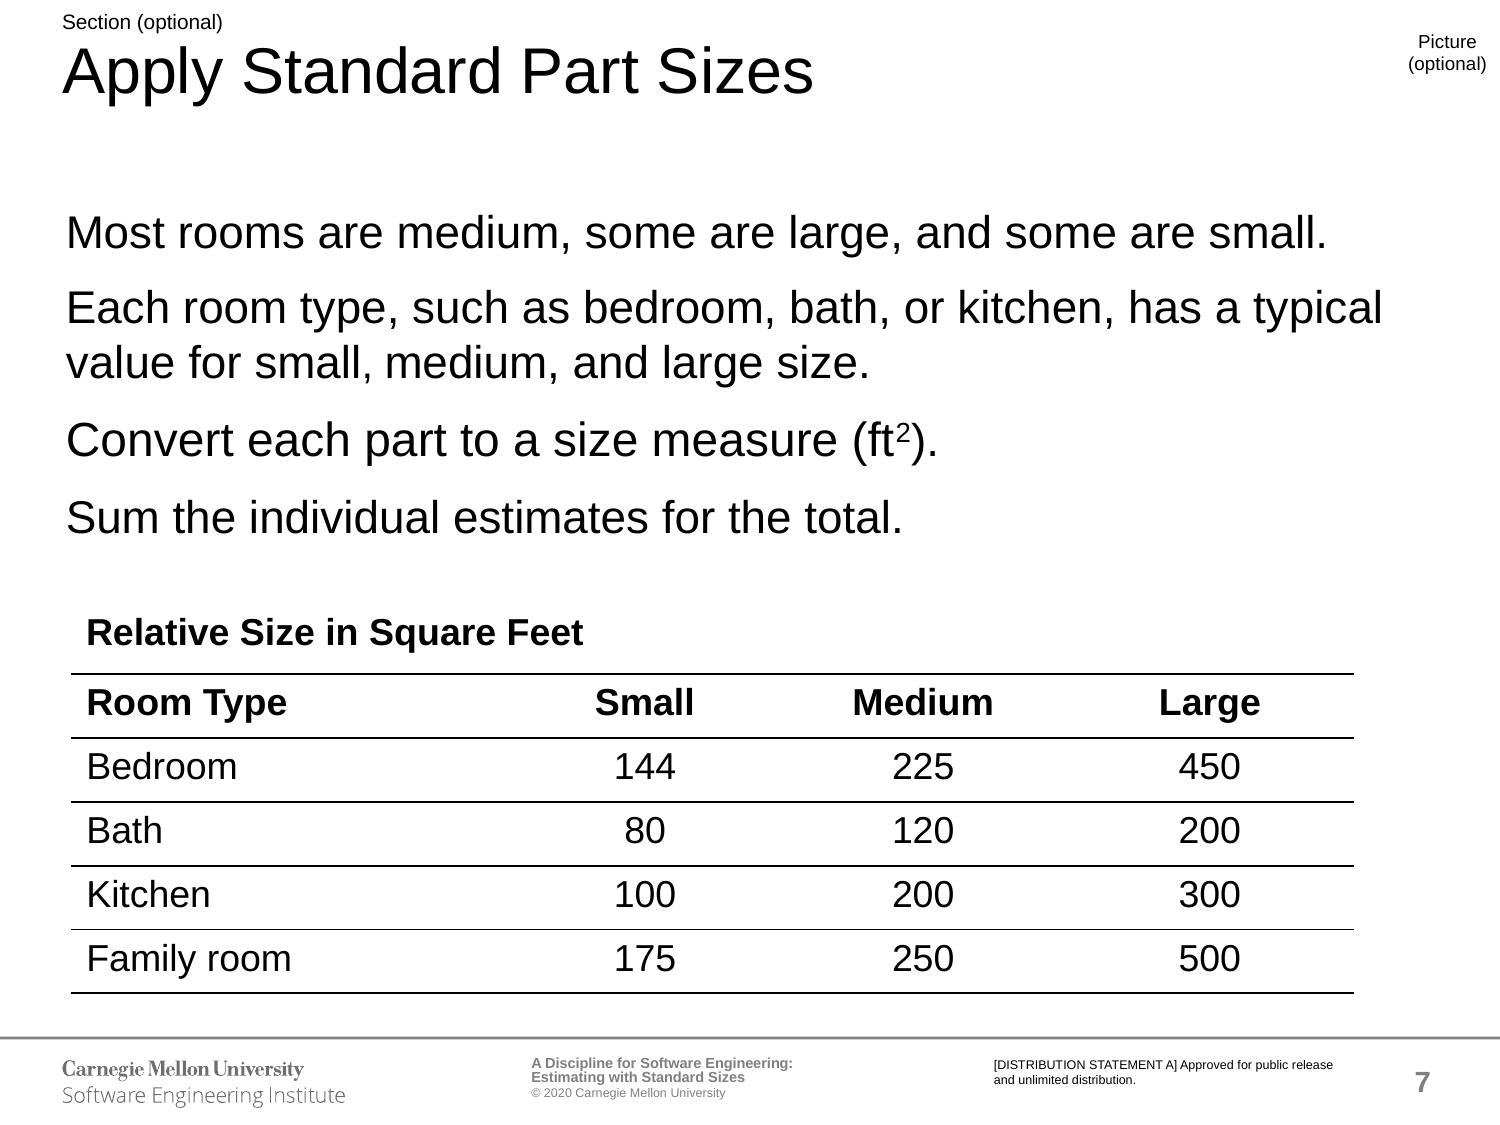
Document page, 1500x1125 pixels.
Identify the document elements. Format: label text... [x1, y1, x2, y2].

table_cell 250 [781, 930, 1066, 992]
table_cell Bedroom [71, 739, 509, 801]
list Most rooms are medium, some are large, and some are small. Each room type, such as bedroom, bath, or kitchen, has a typical value for small, medium, and large size. Convert each part to a size measure (ft2). Sum the individual estimates for the total. [65, 202, 1431, 790]
table_cell 175 [509, 930, 781, 992]
table_cell 120 [781, 803, 1066, 865]
table_cell Large [1066, 675, 1354, 737]
table_header Relative Size in Square Feet [71, 590, 1354, 673]
table_cell Medium [781, 675, 1066, 737]
table_cell Family room [71, 930, 509, 992]
table_cell Bath [71, 803, 509, 865]
table_cell 144 [509, 739, 781, 801]
table_cell Room Type [71, 675, 509, 737]
table_cell Small [509, 675, 781, 737]
table_cell 500 [1066, 930, 1354, 992]
table_cell 200 [781, 867, 1066, 929]
table_cell Kitchen [71, 867, 509, 929]
title Apply Standard Part Sizes [62, 37, 1338, 182]
table_cell 80 [509, 803, 781, 865]
table_cell 300 [1066, 867, 1354, 929]
table_cell 450 [1066, 739, 1354, 801]
table_cell 225 [781, 739, 1066, 801]
table_cell 100 [509, 867, 781, 929]
table_cell 200 [1066, 803, 1354, 865]
